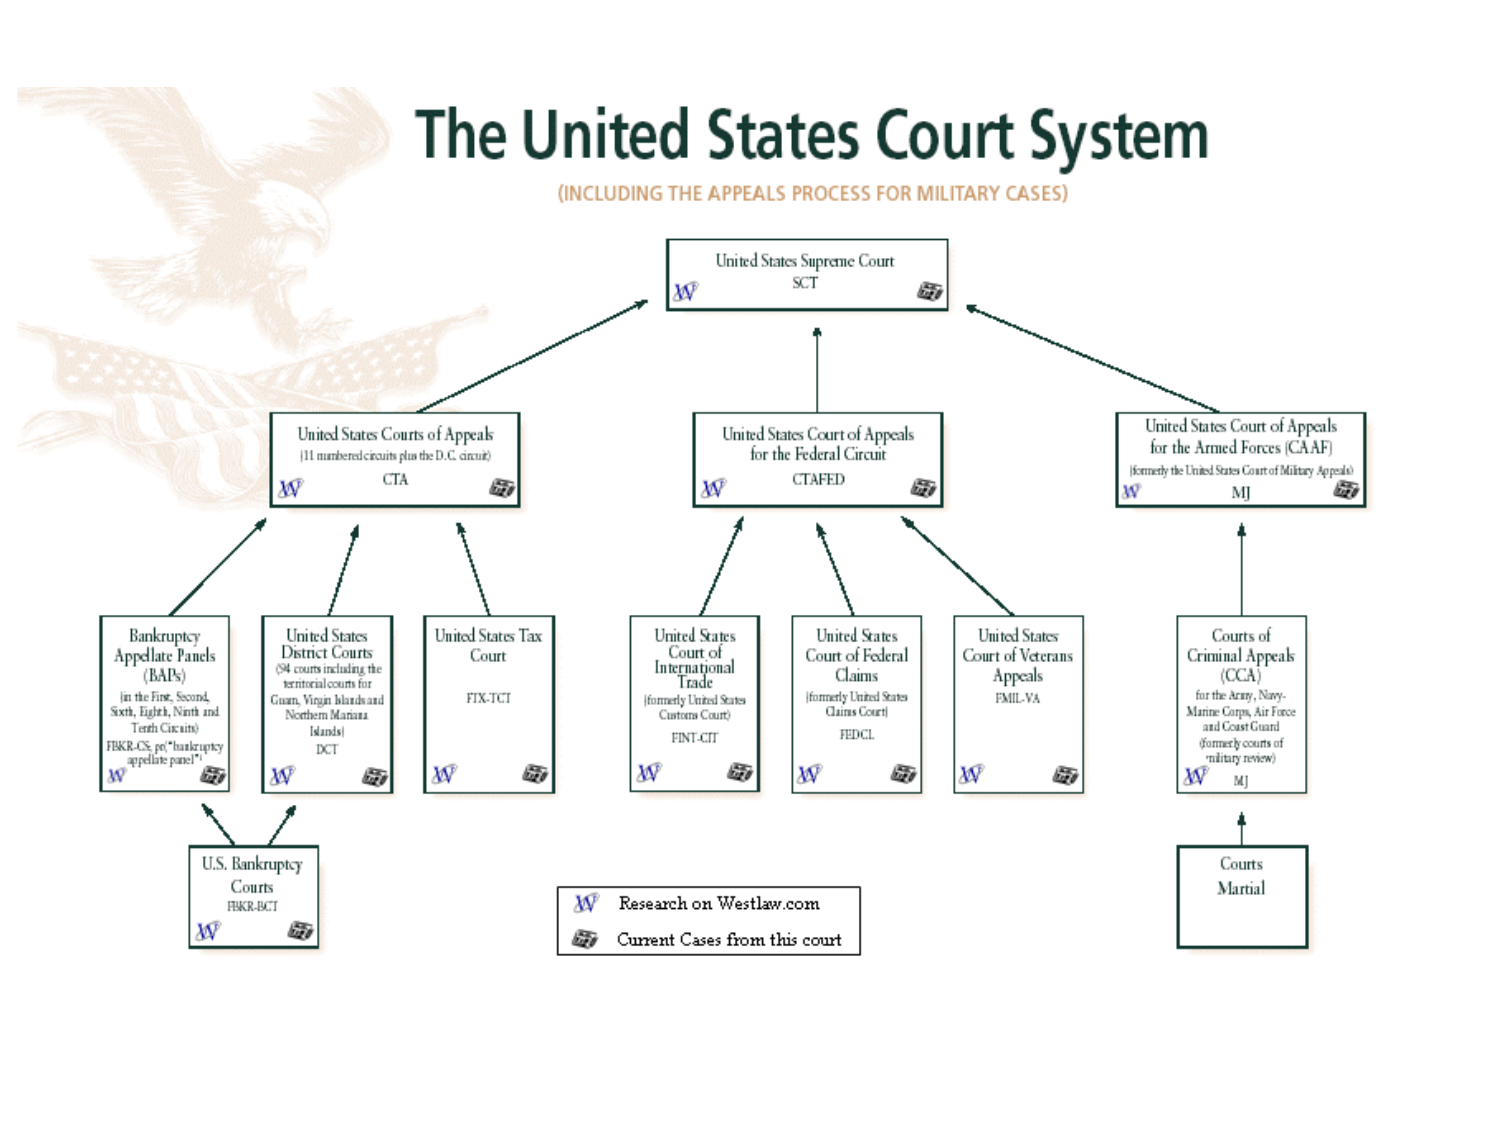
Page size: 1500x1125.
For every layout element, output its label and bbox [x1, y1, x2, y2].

picture [17, 87, 1499, 990]
